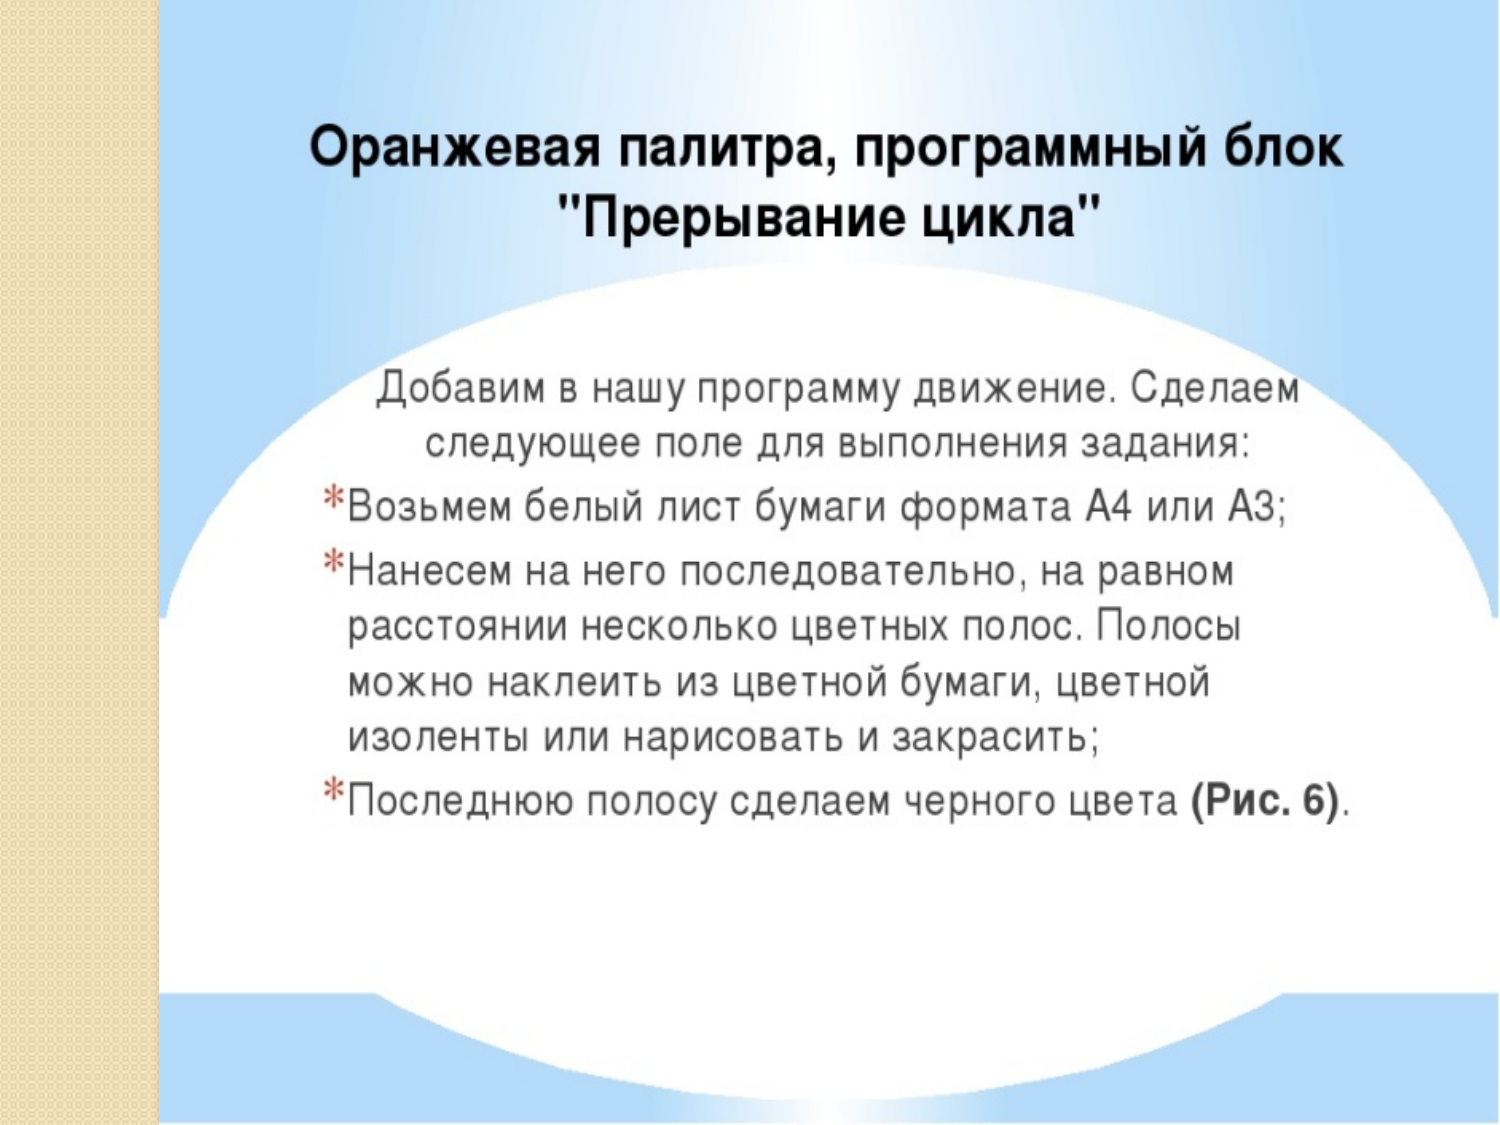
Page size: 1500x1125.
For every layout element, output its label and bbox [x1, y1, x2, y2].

picture [159, 0, 1500, 1125]
